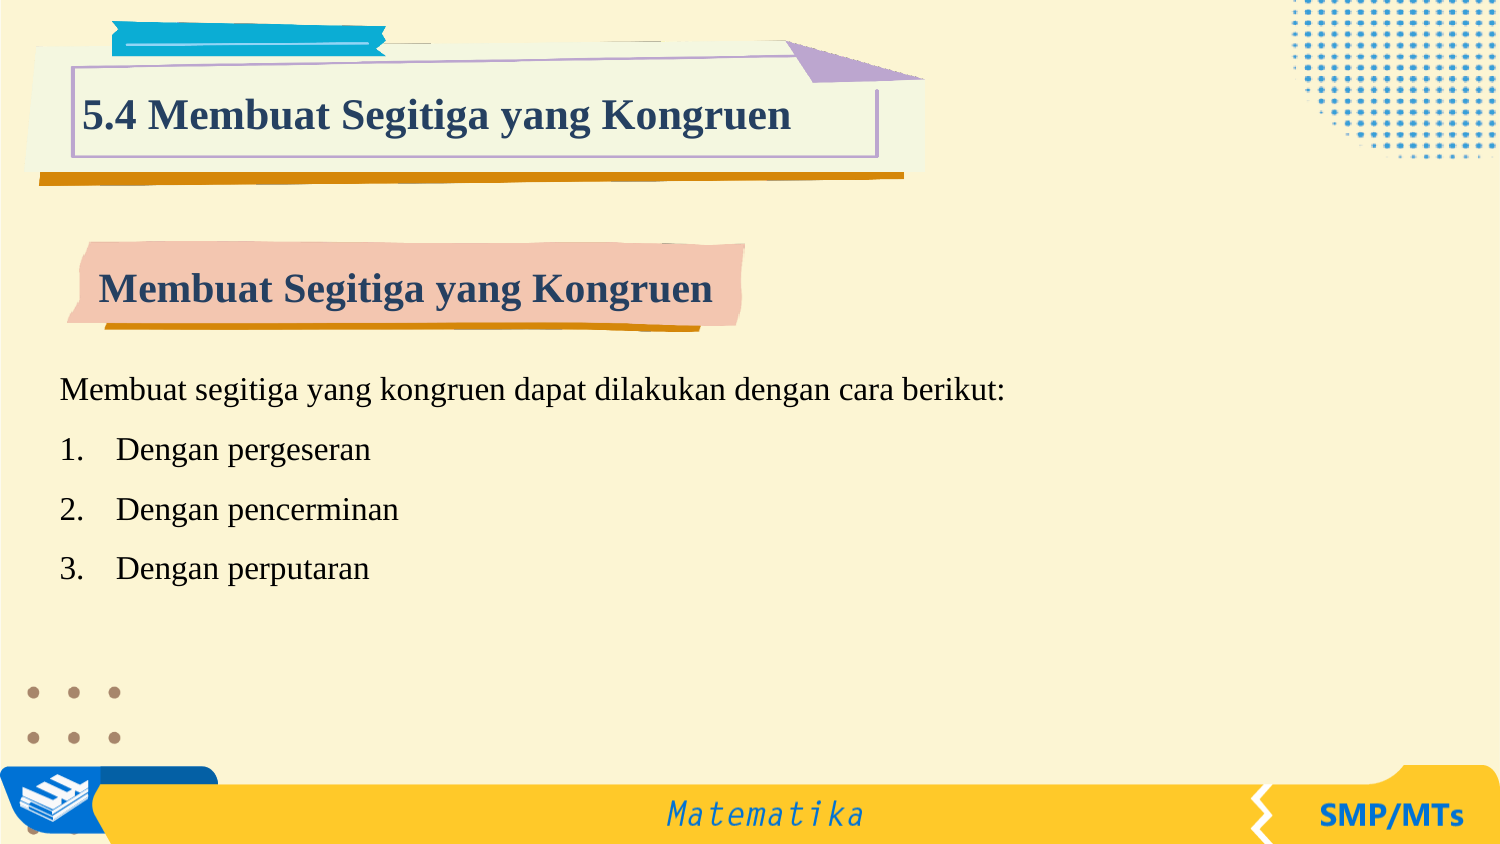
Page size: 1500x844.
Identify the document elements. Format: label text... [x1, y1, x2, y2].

picture [0, 0, 1500, 844]
text_box Membuat segitiga yang kongruen dapat dilakukan dengan cara berikut: Dengan pergeseran Dengan pencerminan Dengan perputaran [44, 339, 1063, 595]
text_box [24, 21, 926, 200]
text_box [0, 241, 892, 332]
